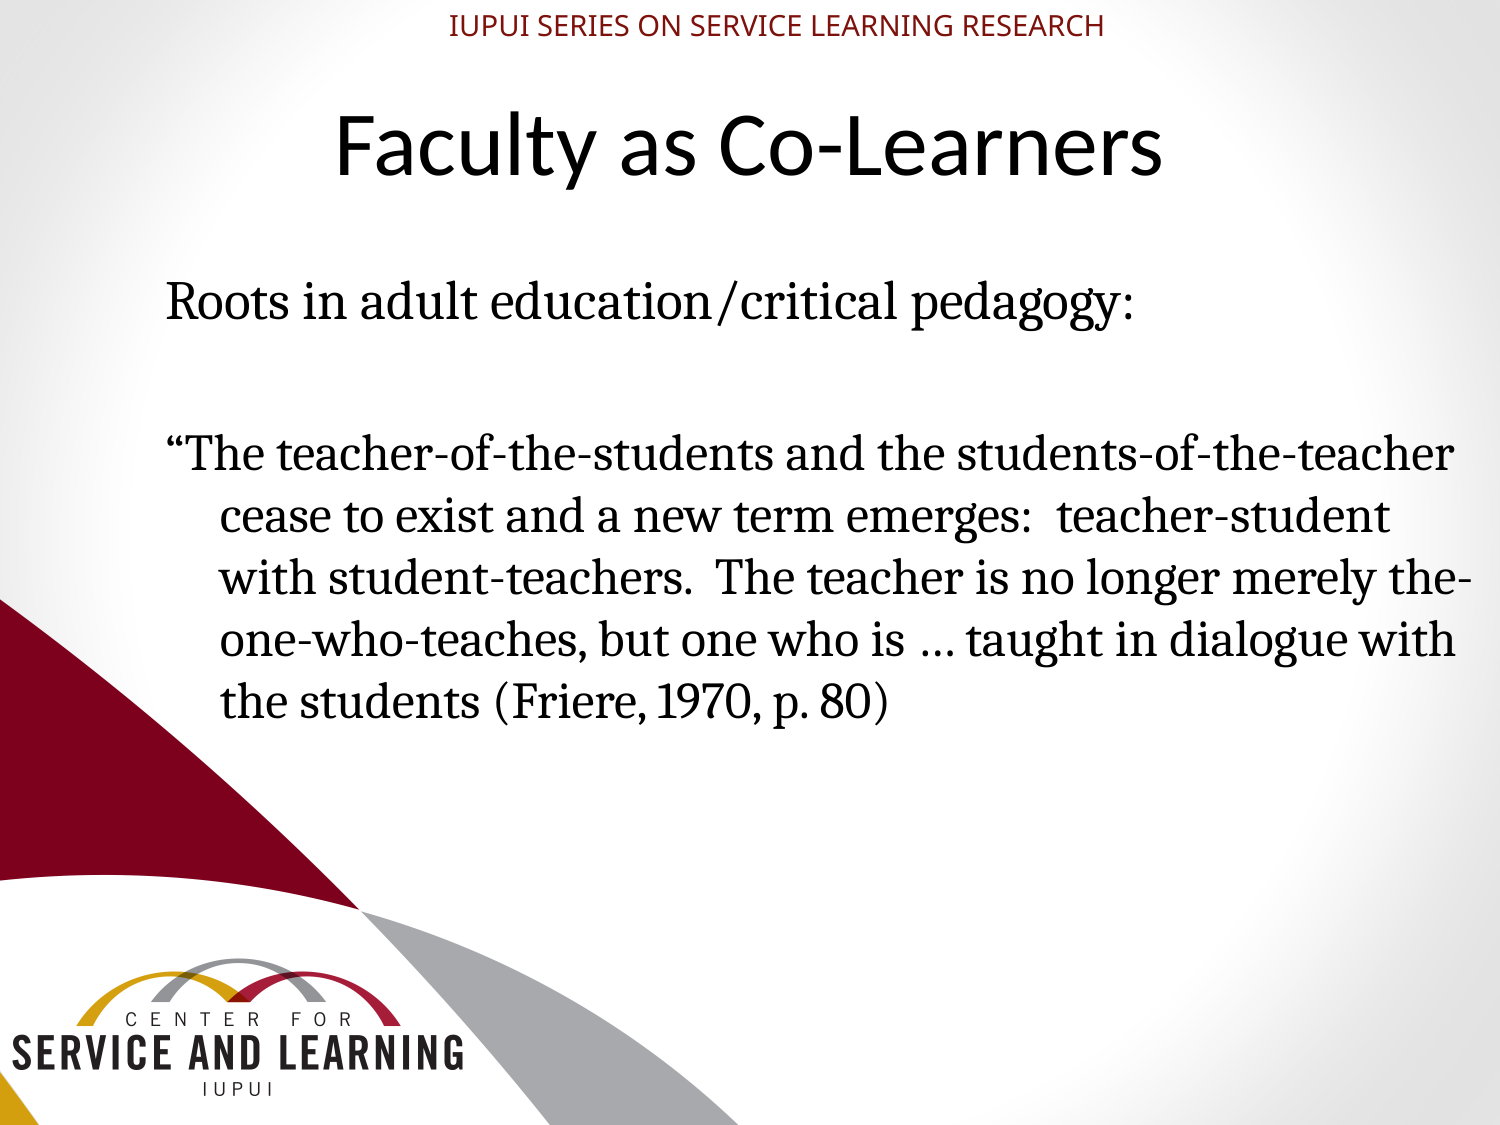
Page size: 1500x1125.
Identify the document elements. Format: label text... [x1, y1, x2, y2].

title Faculty as Co-Learners [75, 45, 1425, 233]
list Roots in adult education/critical pedagogy: “The teacher-of-the-students and the students-of-the-teacher cease to exist and a new term emerges: teacher-student with student-teachers. The teacher is no longer merely the-one-who-teaches, but one who is … taught in dialogue with the students (Friere, 1970, p. 80) [150, 256, 1500, 741]
text_box IUPUI SERIES ON SERVICE LEARNING RESEARCH [381, 0, 1175, 50]
picture [0, 0, 1500, 1125]
